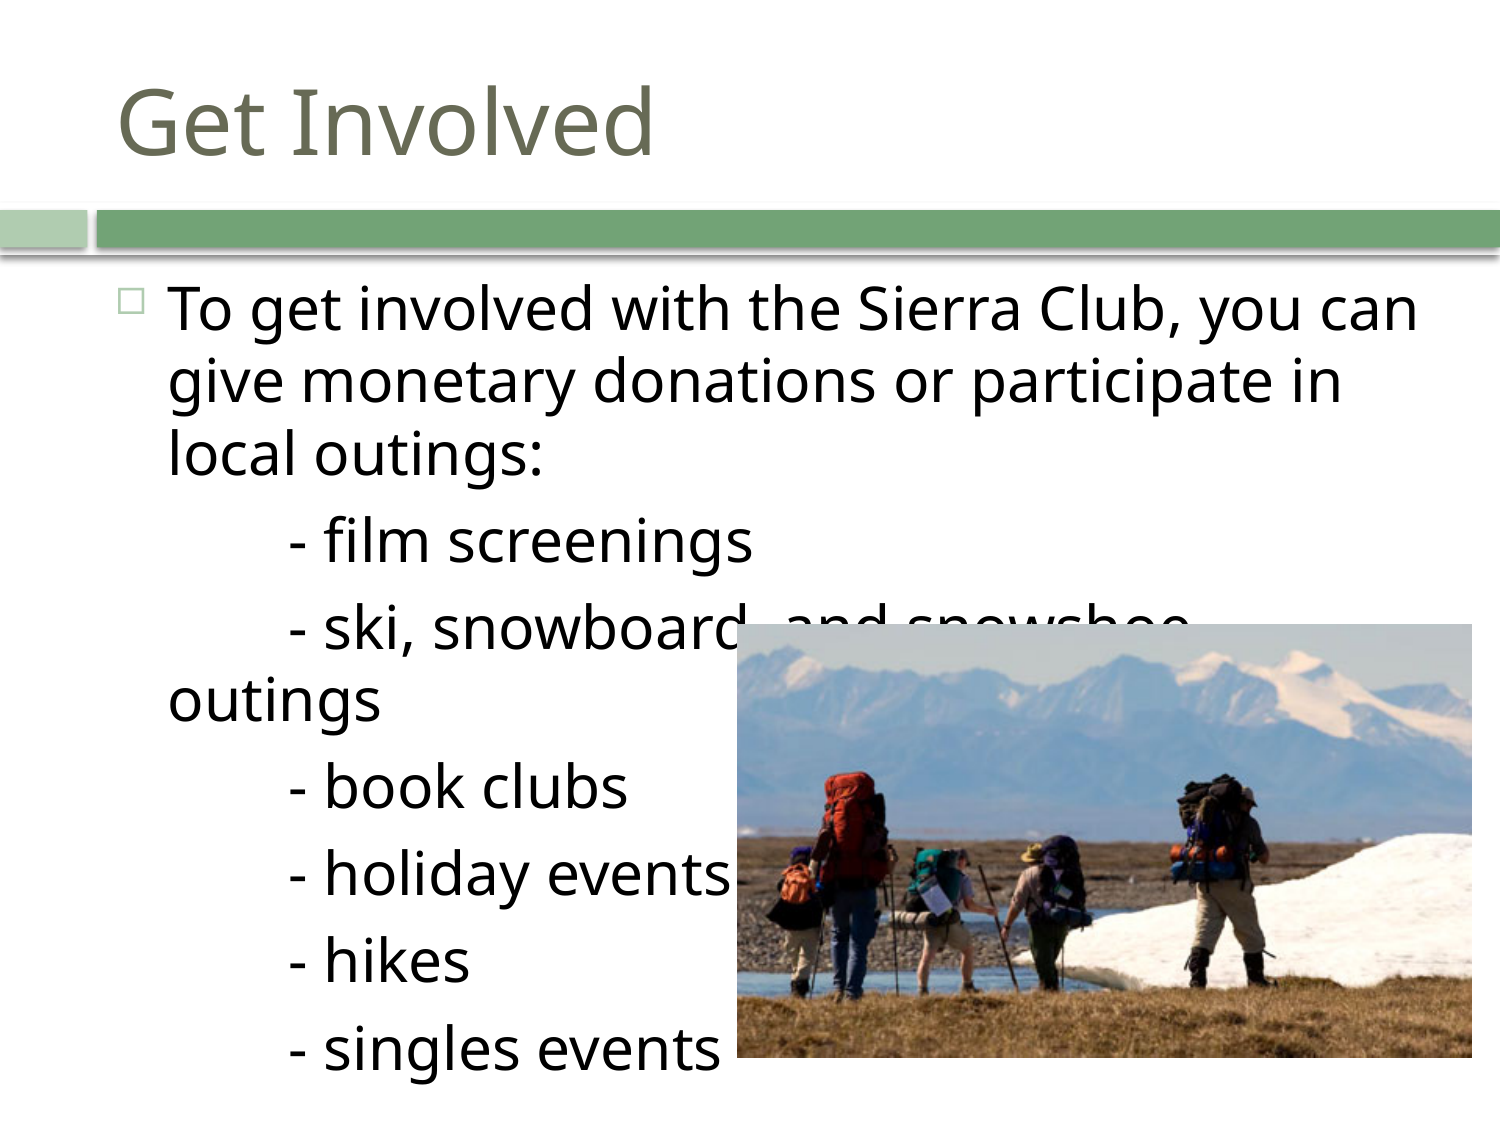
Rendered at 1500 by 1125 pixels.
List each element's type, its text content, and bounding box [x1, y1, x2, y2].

picture [737, 624, 1473, 1059]
list To get involved with the Sierra Club, you can give monetary donations or participate in local outings: - film screenings - ski, snowboard, and snowshoe outings - book clubs - holiday events - hikes - singles events [100, 262, 1438, 1000]
title Get Involved [100, 37, 1438, 200]
